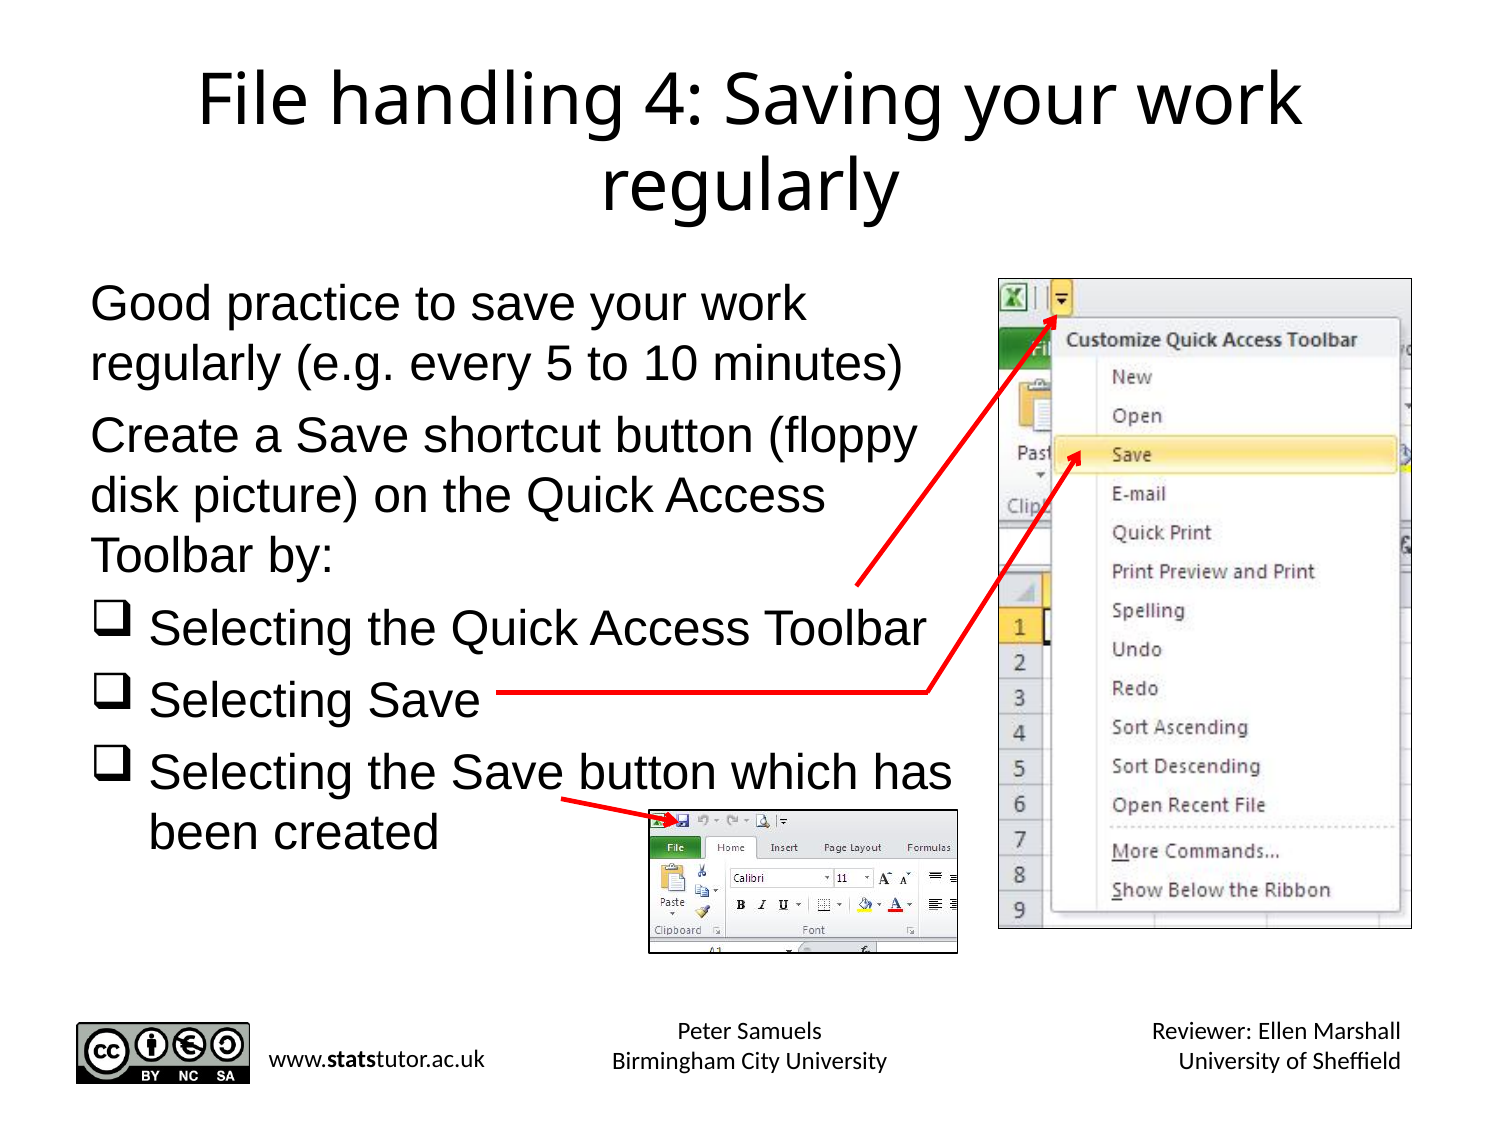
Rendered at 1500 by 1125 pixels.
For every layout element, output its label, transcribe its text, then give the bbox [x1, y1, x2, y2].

text_box Peter Samuels Birmingham City University [549, 1007, 951, 1083]
picture [649, 810, 957, 953]
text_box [855, 314, 1058, 587]
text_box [560, 798, 680, 823]
list Good practice to save your work regularly (e.g. every 5 to 10 minutes) Create a Save shortcut button (floppy disk picture) on the Quick Access Toolbar by: Selecting the Quick Access Toolbar Selecting Save Selecting the Save button which has been created [75, 262, 987, 941]
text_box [926, 449, 1081, 693]
title File handling 4: Saving your work regularly [75, 45, 1425, 233]
text_box www.statstutor.ac.uk [254, 1035, 550, 1080]
picture [997, 278, 1412, 929]
text_box Reviewer: Ellen Marshall University of Sheffield [1038, 1007, 1417, 1083]
picture [76, 1022, 251, 1084]
